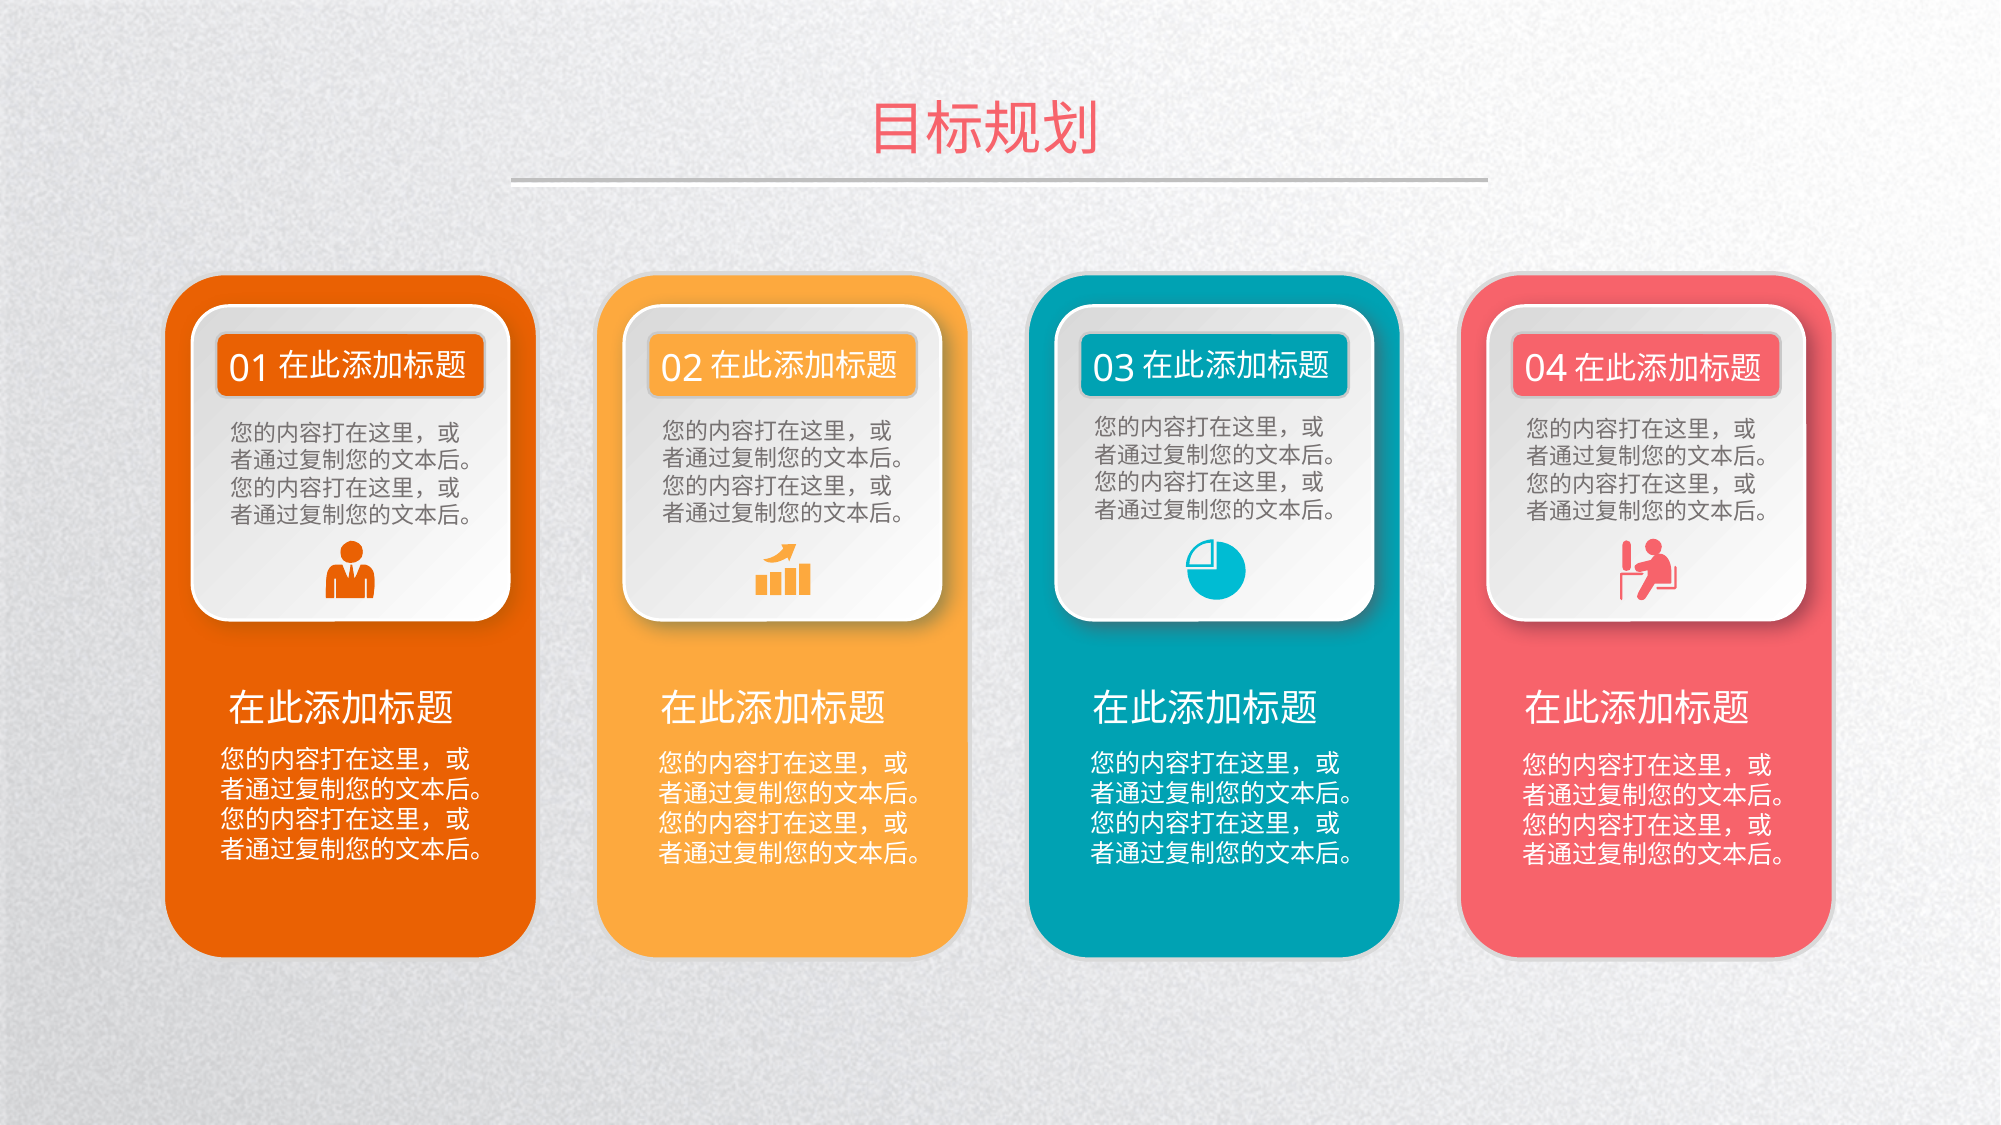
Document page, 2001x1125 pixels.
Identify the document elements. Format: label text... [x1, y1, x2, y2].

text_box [1620, 538, 1677, 601]
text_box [162, 273, 538, 960]
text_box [1185, 539, 1246, 600]
text_box 目标规划 [852, 84, 1116, 169]
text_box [594, 273, 970, 960]
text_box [325, 540, 375, 599]
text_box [1458, 273, 1834, 960]
picture [0, 0, 2001, 1125]
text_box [1026, 273, 1402, 960]
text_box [511, 179, 1489, 186]
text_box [755, 543, 811, 596]
